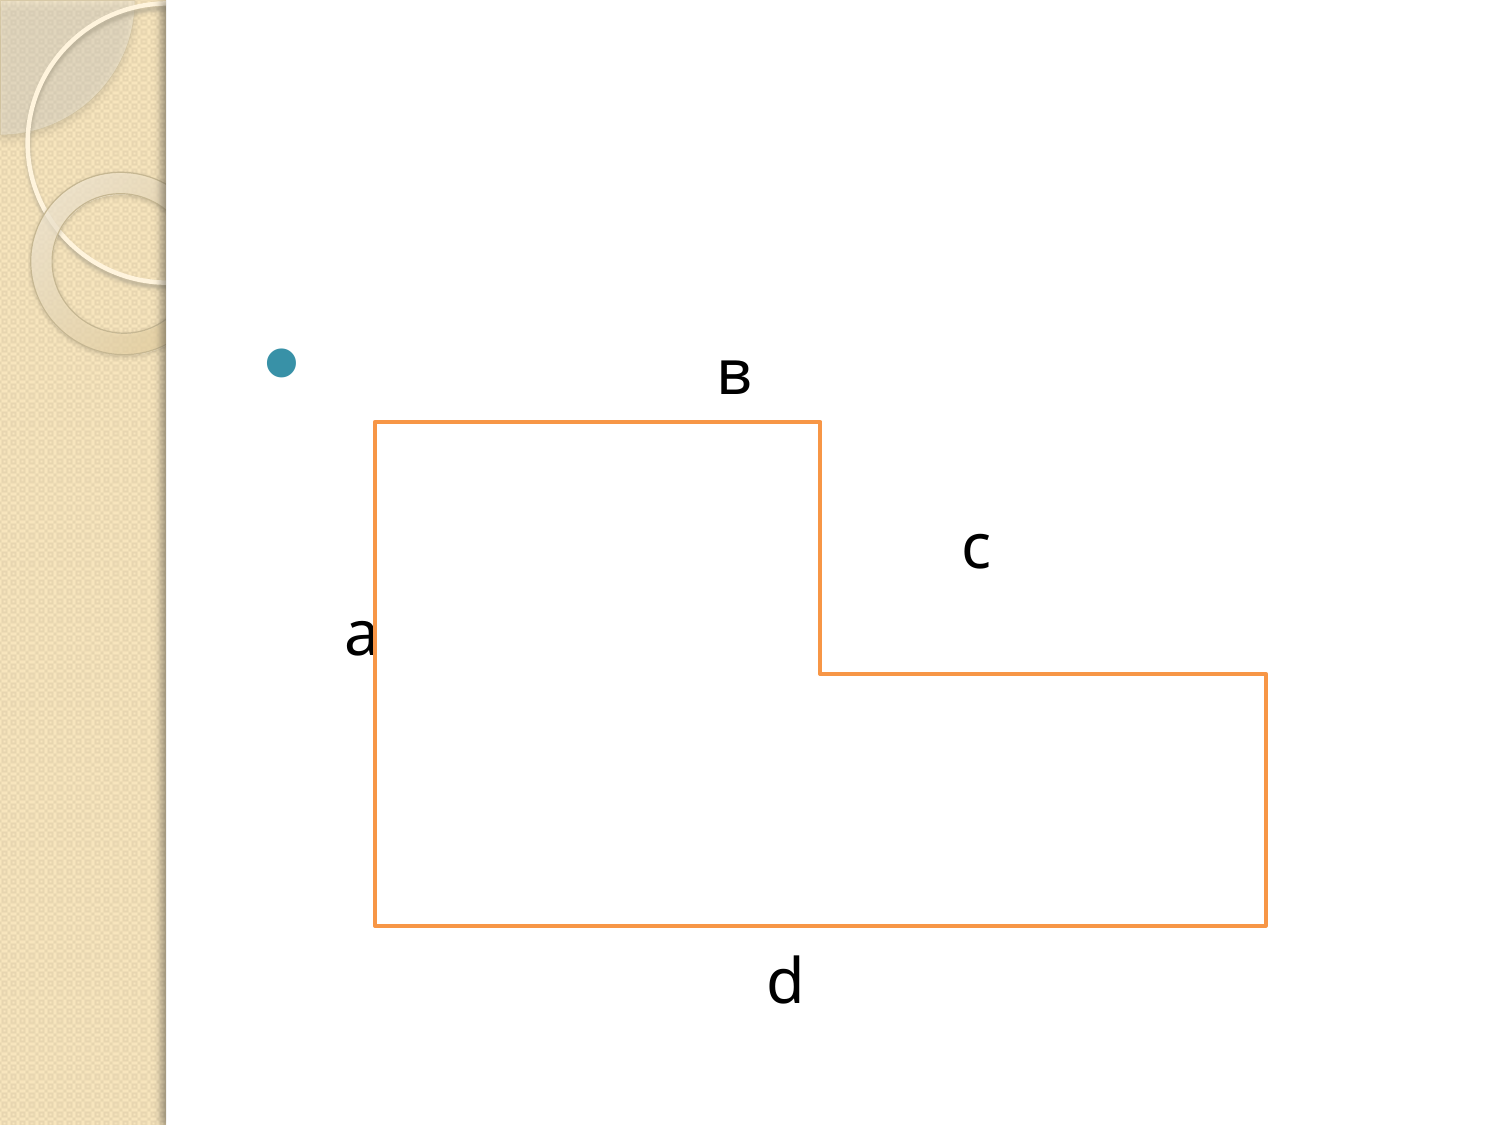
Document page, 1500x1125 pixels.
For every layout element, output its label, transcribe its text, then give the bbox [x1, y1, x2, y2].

list в c а d [235, 237, 1466, 1025]
text_box [375, 421, 1266, 926]
